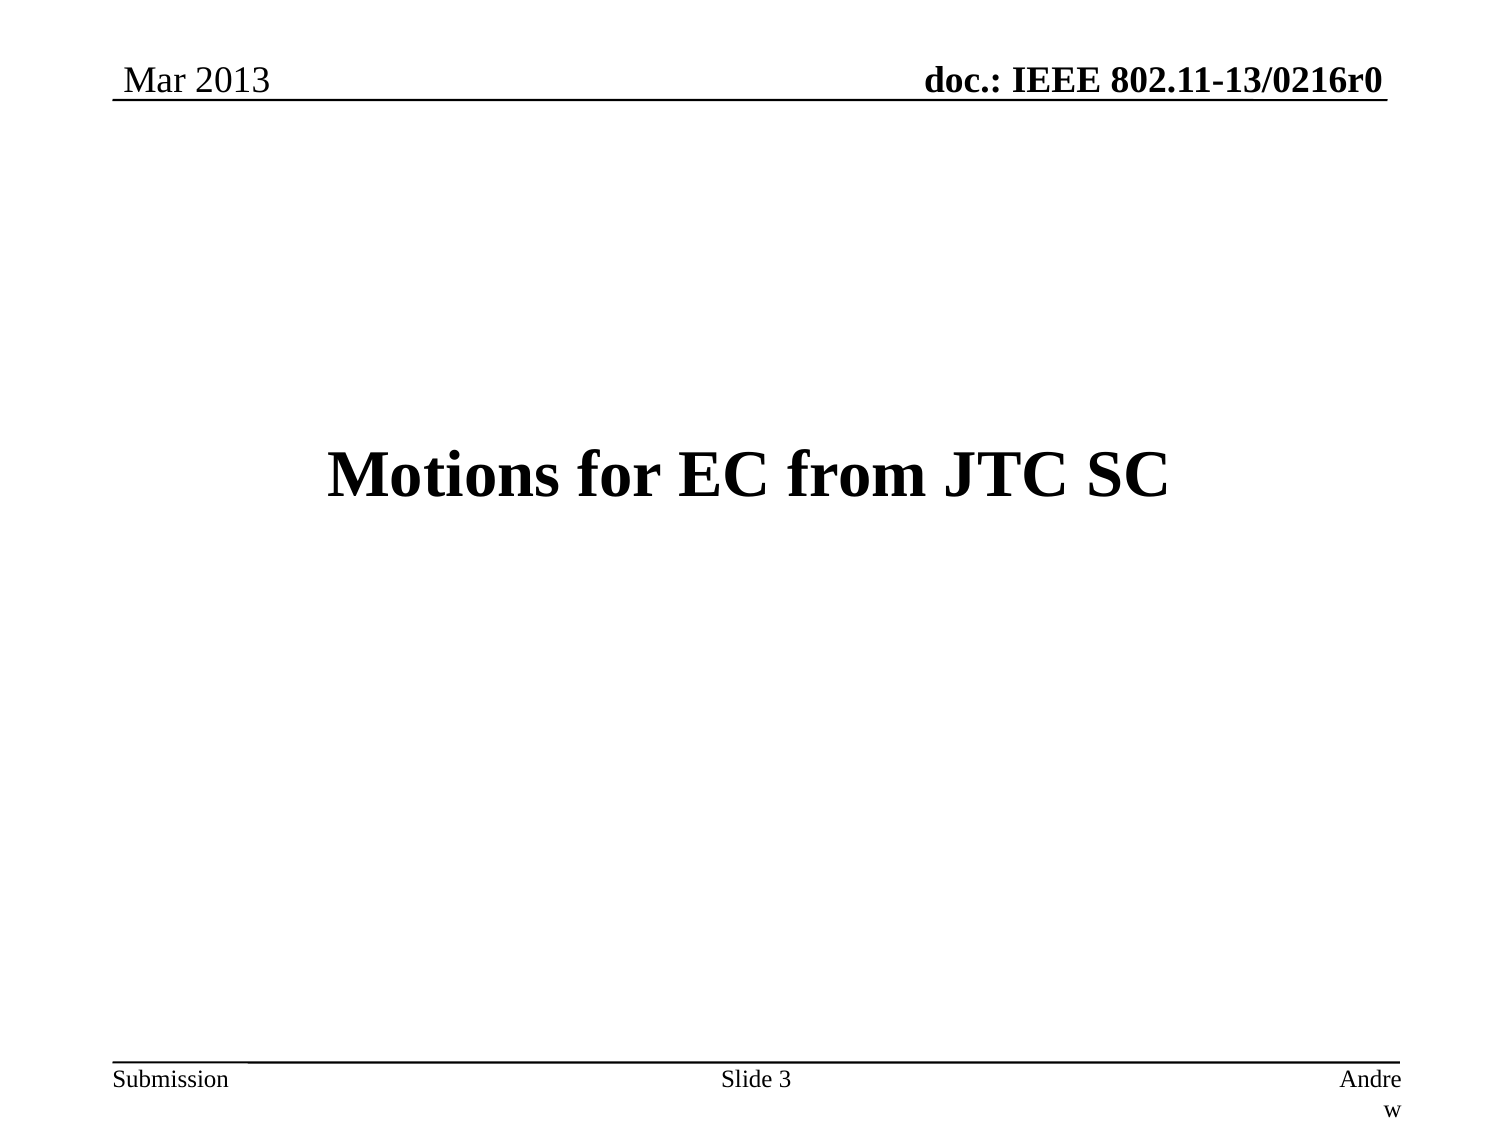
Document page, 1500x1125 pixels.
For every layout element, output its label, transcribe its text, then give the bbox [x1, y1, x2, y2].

title Motions for EC from JTC SC [112, 349, 1388, 591]
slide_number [114, 54, 271, 101]
footer Andrew Myles, Cisco [1324, 1061, 1402, 1093]
slide_number Slide 3 [712, 1061, 800, 1093]
